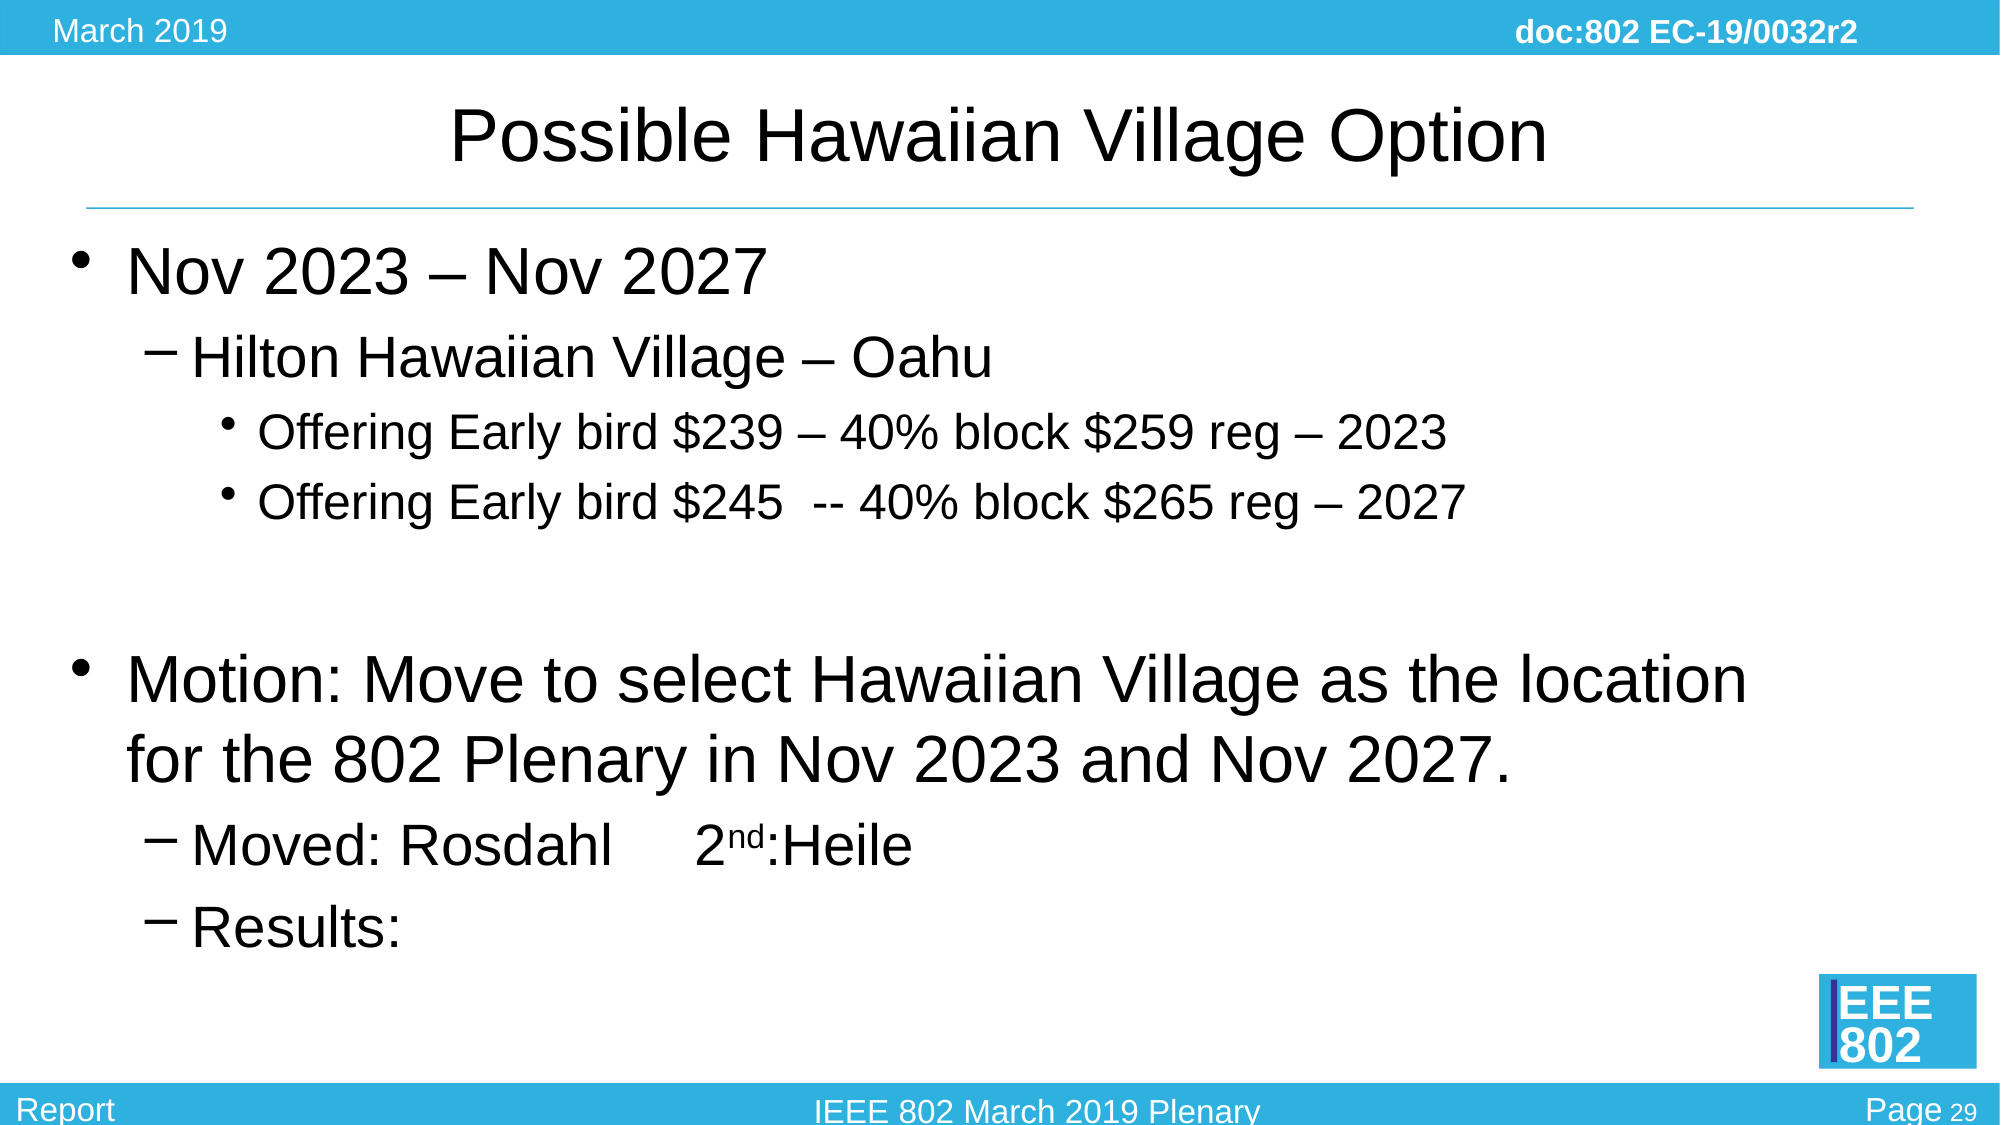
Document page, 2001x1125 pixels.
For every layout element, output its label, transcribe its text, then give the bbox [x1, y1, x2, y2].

list Nov 2023 – Nov 2027 Hilton Hawaiian Village – Oahu Offering Early bird $239 – 40% block $259 reg – 2023 Offering Early bird $245 -- 40% block $265 reg – 2027 Motion: Move to select Hawaiian Village as the location for the 802 Plenary in Nov 2023 and Nov 2027. Moved: Rosdahl 2nd:Heile Results: [54, 220, 1855, 1059]
title Possible Hawaiian Village Option [99, 66, 1900, 197]
